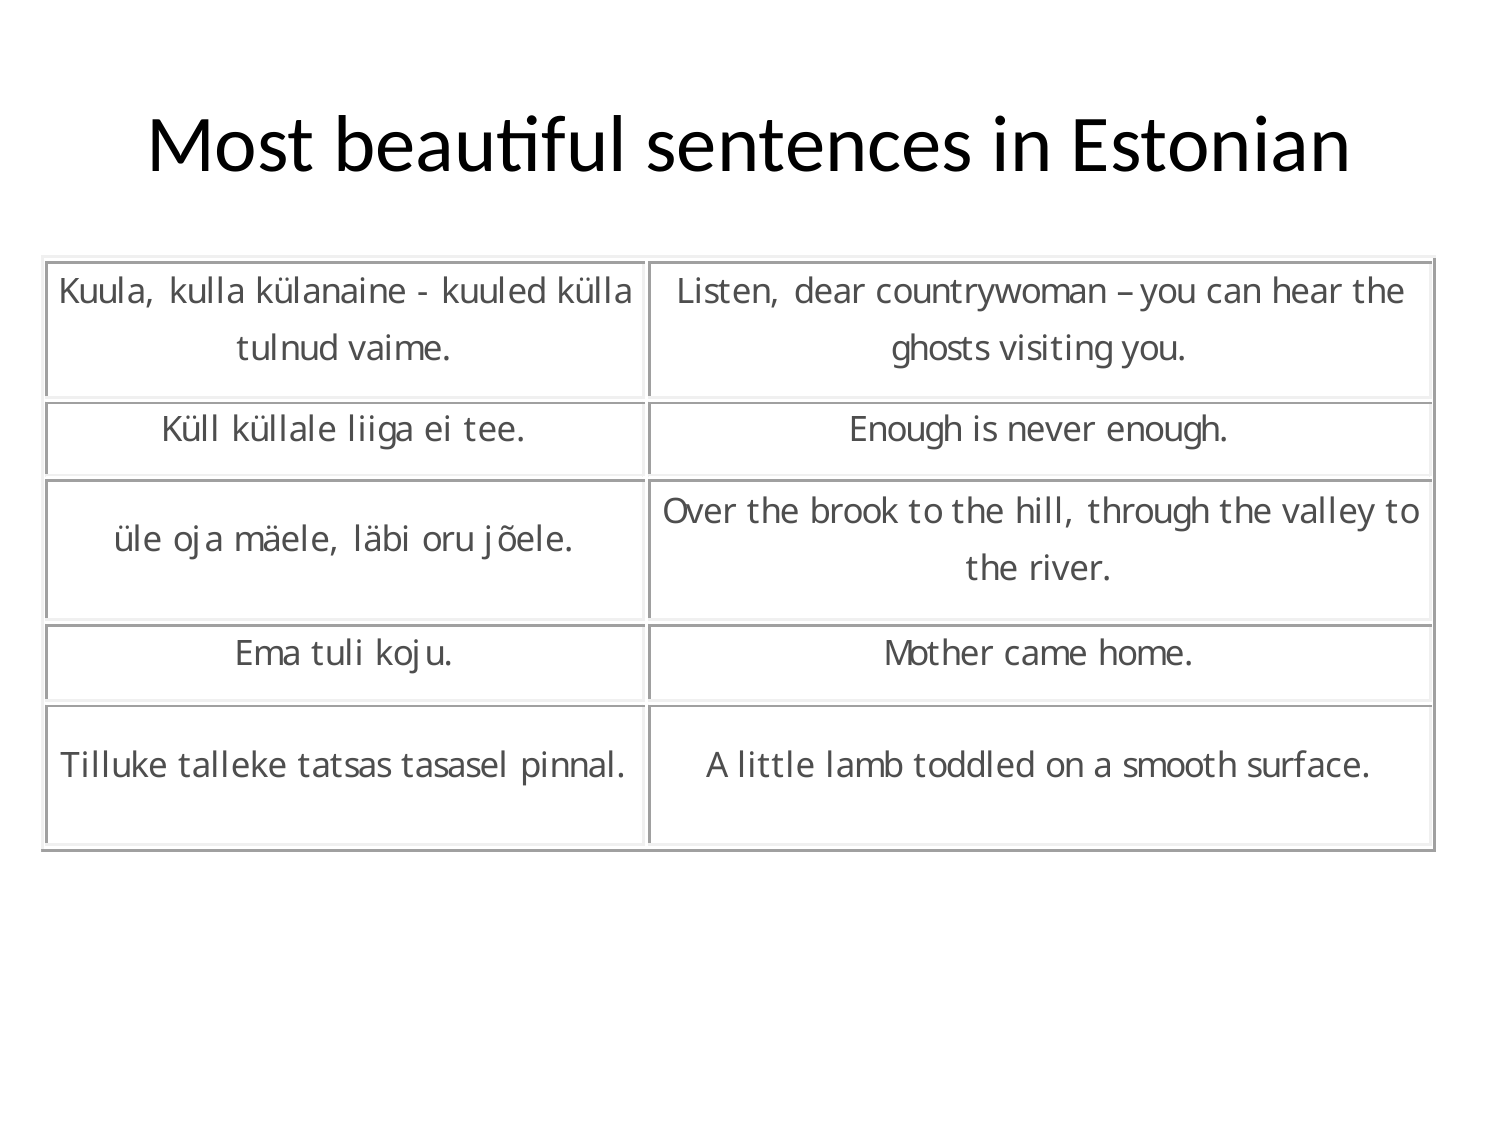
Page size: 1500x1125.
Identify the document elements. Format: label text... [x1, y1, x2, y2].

picture [40, 255, 1500, 953]
title Most beautiful sentences in Estonian [75, 45, 1425, 233]
